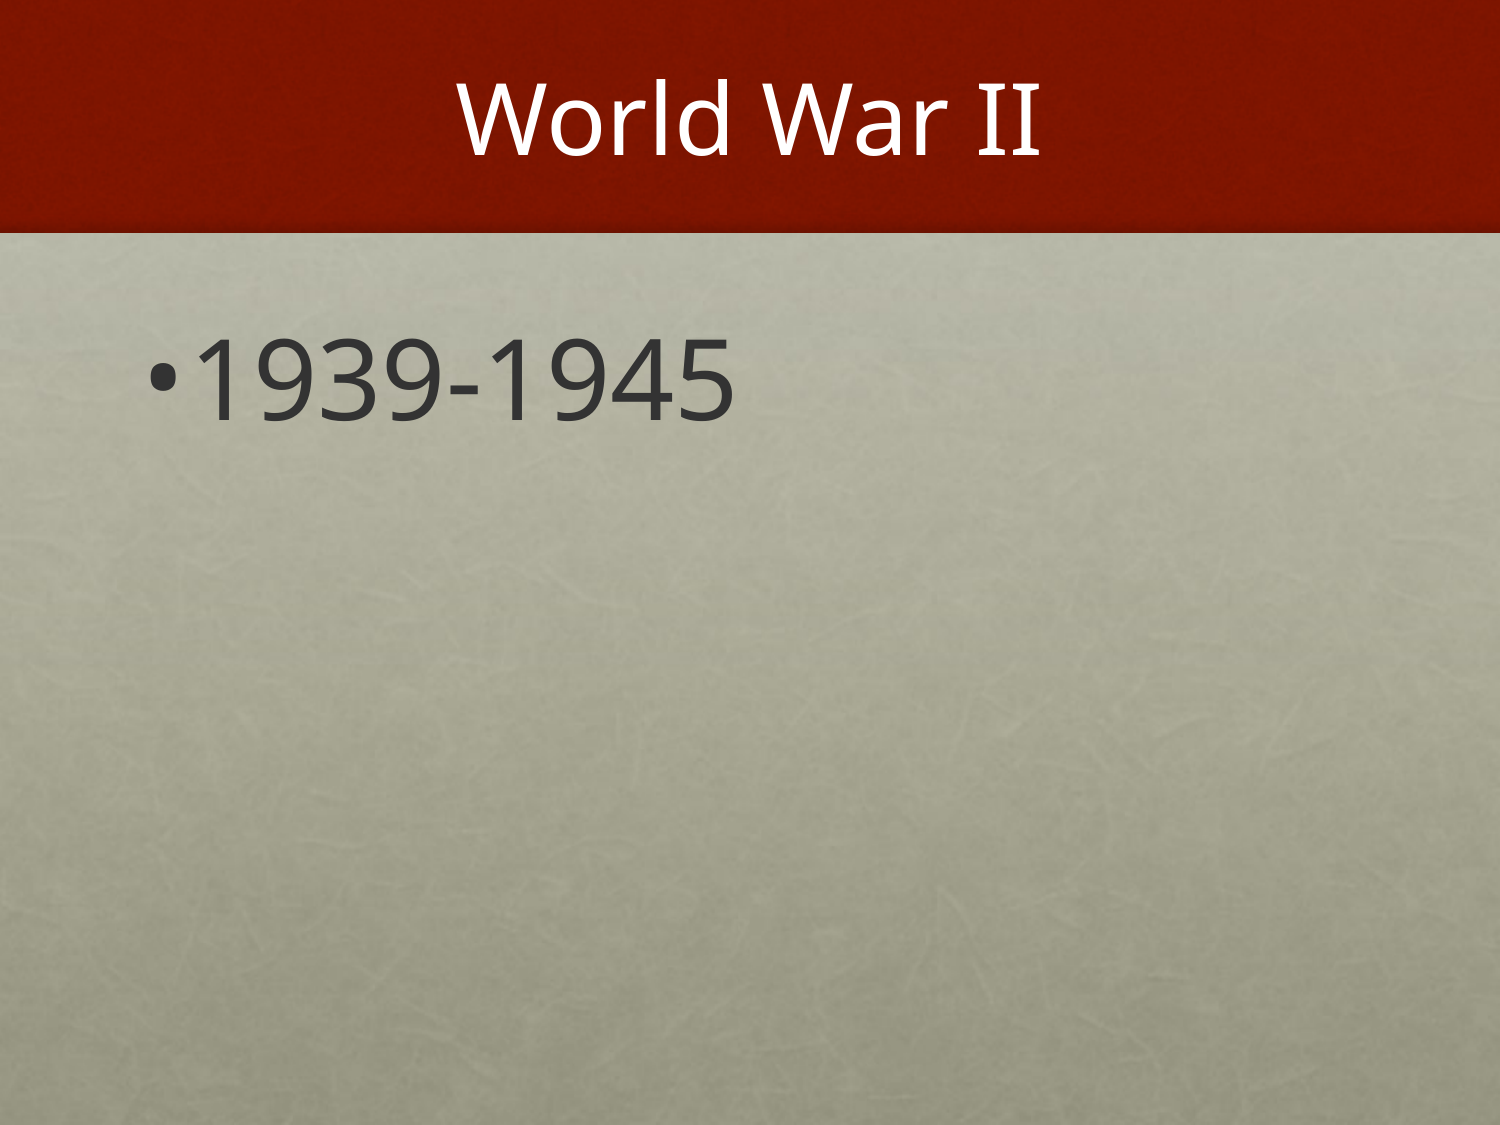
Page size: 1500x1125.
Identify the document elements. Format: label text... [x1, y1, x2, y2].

list 1939-1945 [127, 299, 1372, 1005]
picture [0, 214, 1500, 1125]
title World War II [127, 10, 1372, 221]
